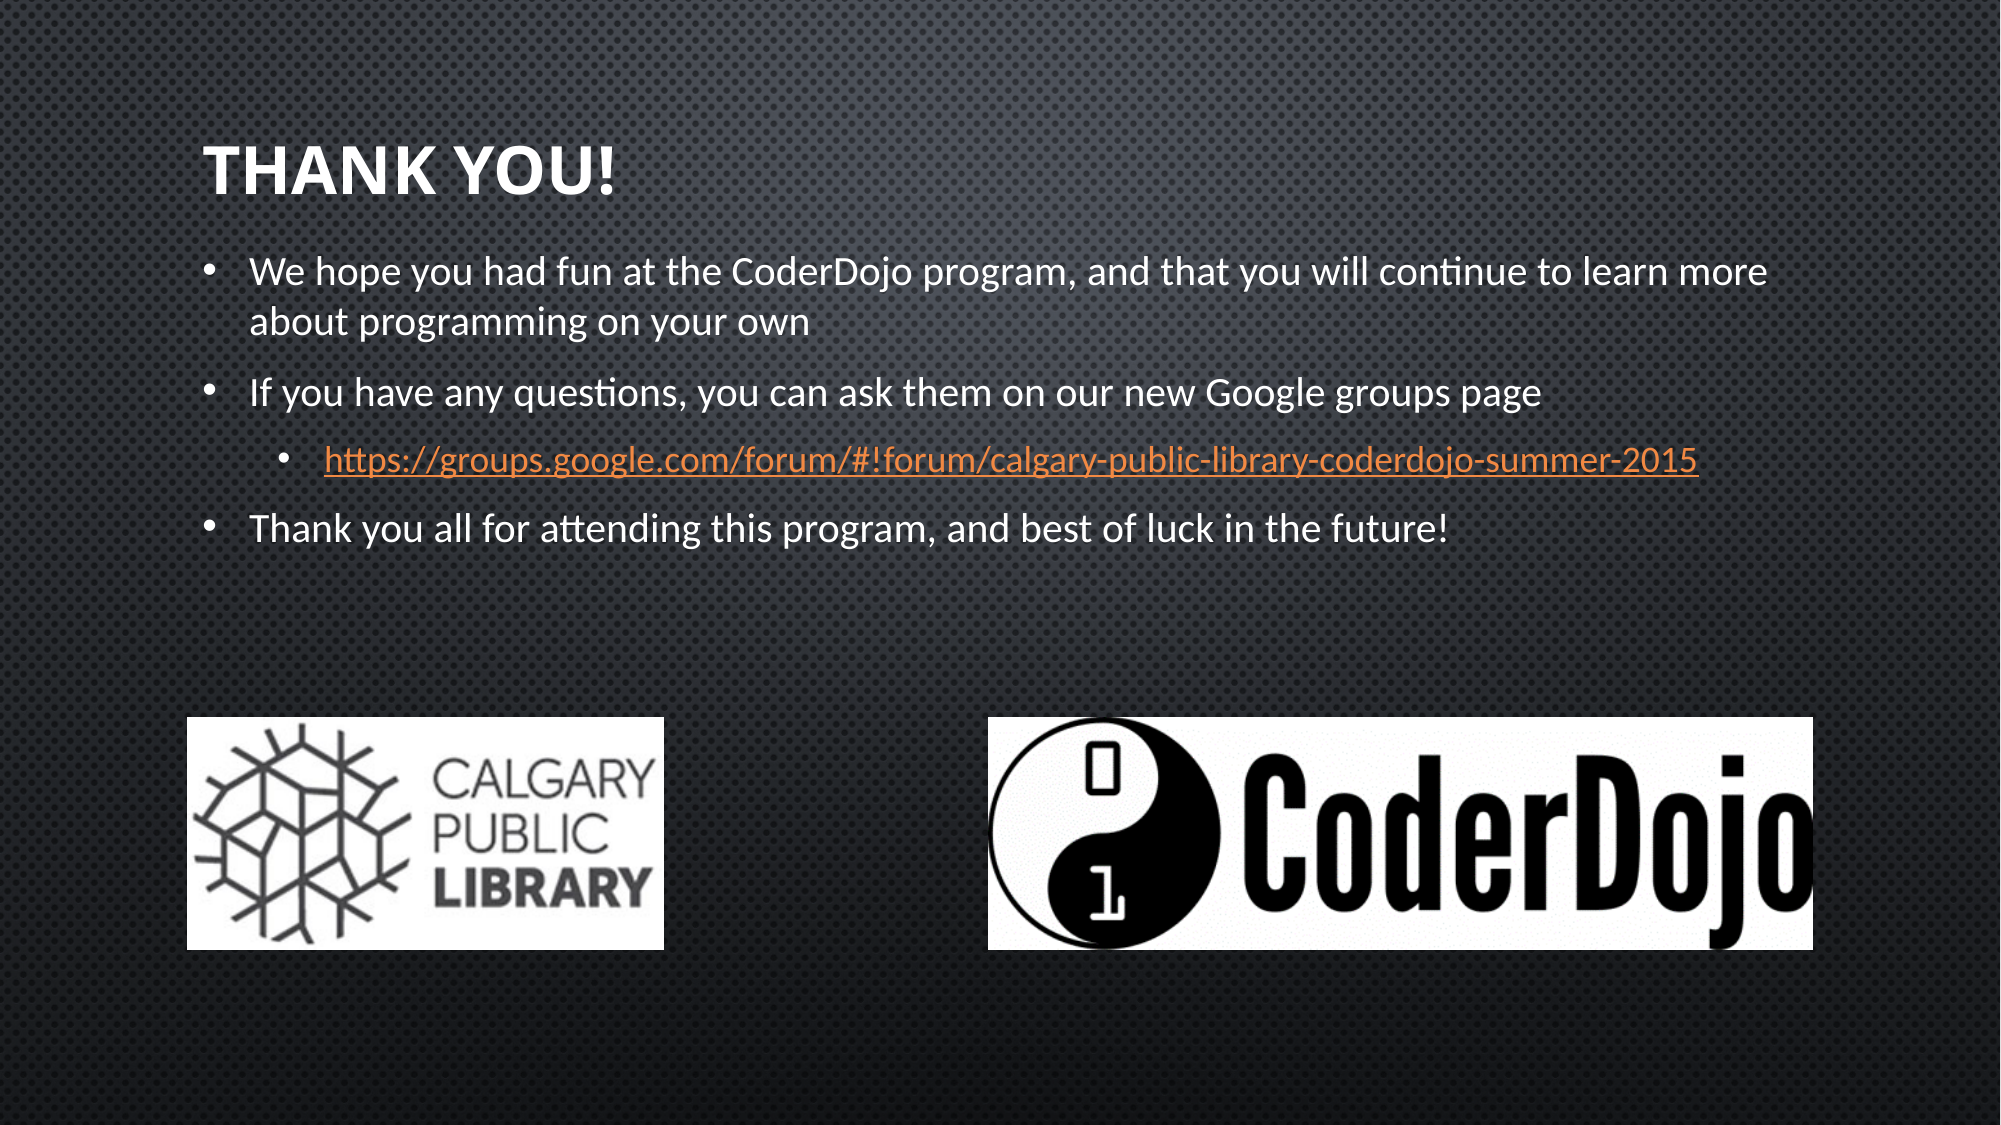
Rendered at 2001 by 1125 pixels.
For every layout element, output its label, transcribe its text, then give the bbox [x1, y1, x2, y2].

list We hope you had fun at the CoderDojo program, and that you will continue to learn more about programming on your own If you have any questions, you can ask them on our new Google groups page https://groups.google.com/forum/#!forum/calgary-public-library-coderdojo-summer-2015 Thank you all for attending this program, and best of luck in the future! [187, 236, 1813, 950]
picture [186, 716, 664, 951]
picture [988, 716, 1813, 951]
title Thank YOU! [187, 99, 1813, 236]
